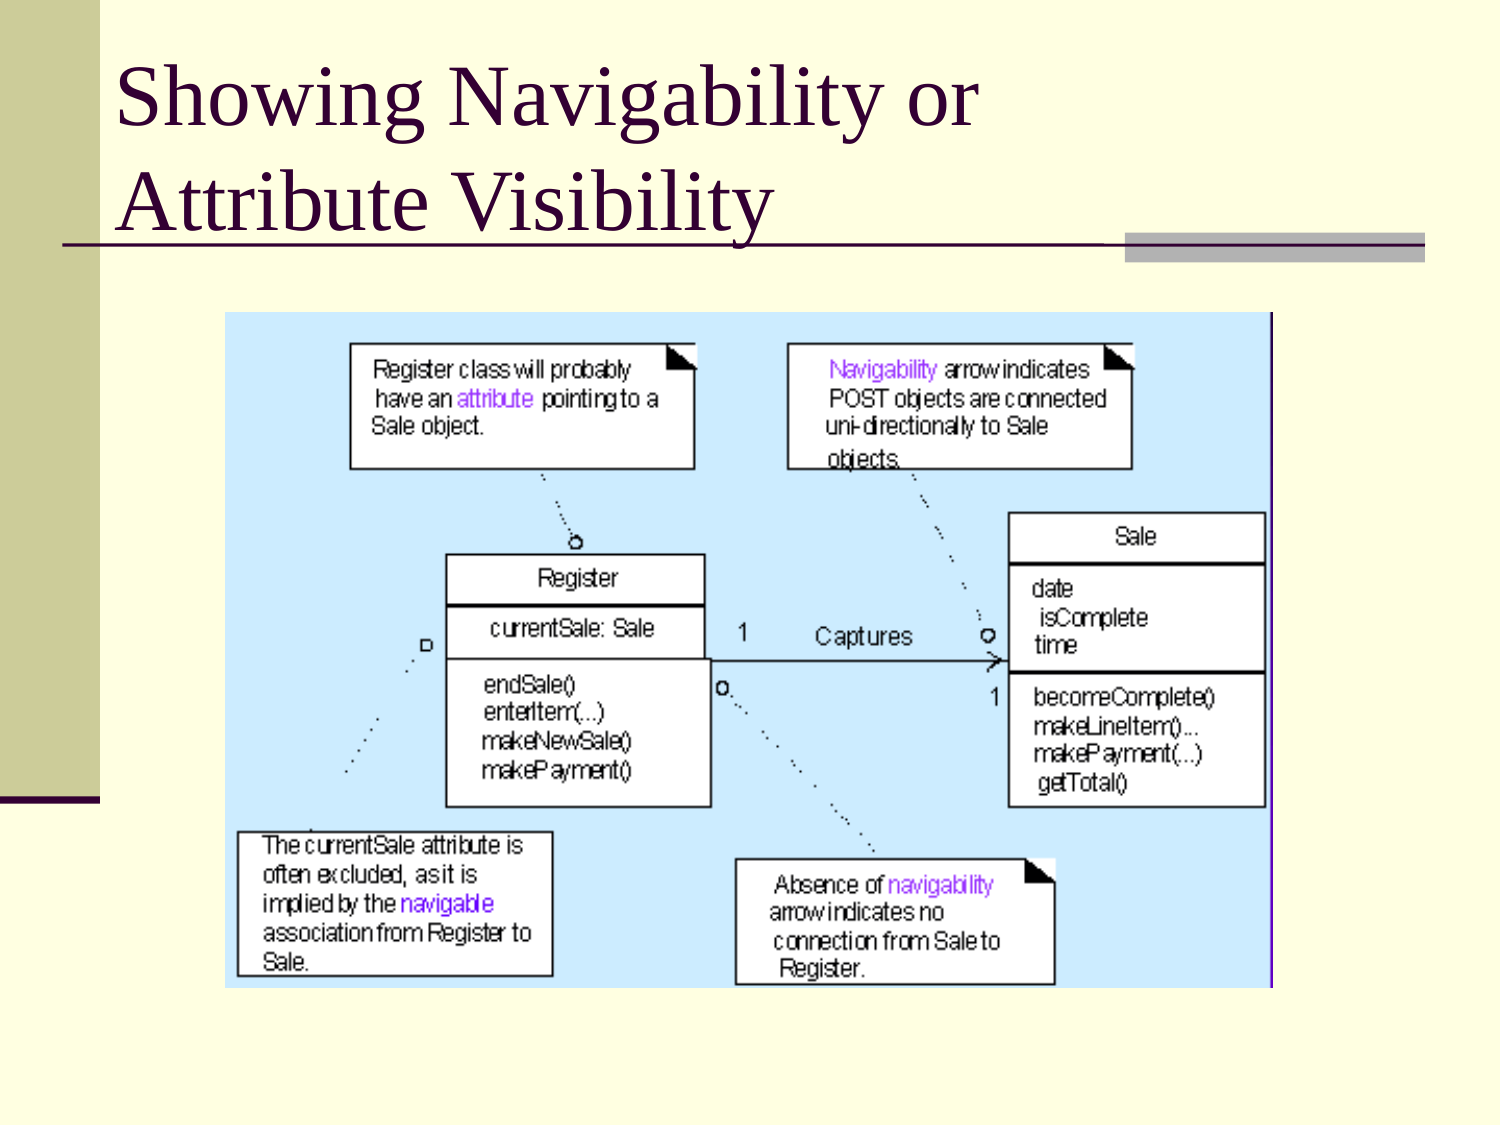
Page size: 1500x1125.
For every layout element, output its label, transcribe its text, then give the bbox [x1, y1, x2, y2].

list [224, 312, 1274, 988]
title Showing Navigability or Attribute Visibility [99, 24, 1299, 261]
